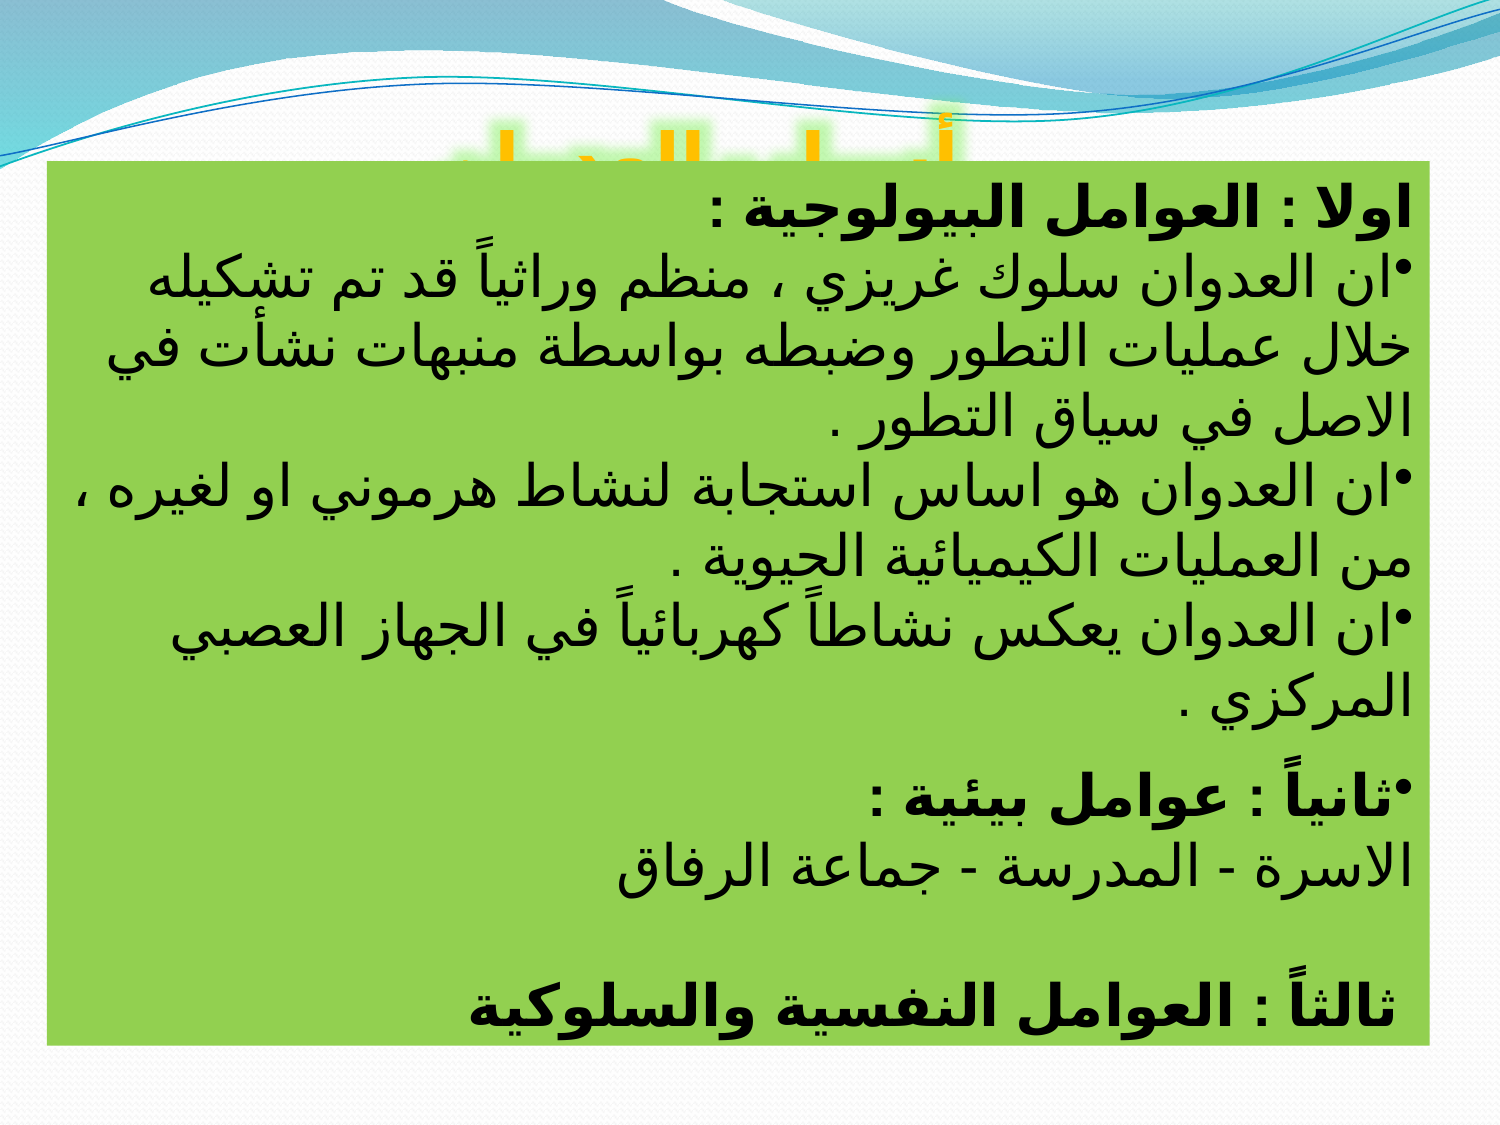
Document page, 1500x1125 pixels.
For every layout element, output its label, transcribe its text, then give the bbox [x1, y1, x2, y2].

text_box أسباب العدوان [414, 105, 974, 161]
text_box اولا : العوامل البيولوجية : ان العدوان سلوك غريزي ، منظم وراثياً قد تم تشكيله خلال عمليات التطور وضبطه بواسطة منبهات نشأت في الاصل في سياق التطور . ان العدوان هو اساس استجابة لنشاط هرموني او لغيره ، من العمليات الكيميائية الحيوية . ان العدوان يعكس نشاطاً كهربائياً في الجهاز العصبي المركزي . ثانياً : عوامل بيئية : الاسرة - المدرسة - جماعة الرفاق ثالثاً : العوامل النفسية والسلوكية [46, 161, 1430, 1046]
